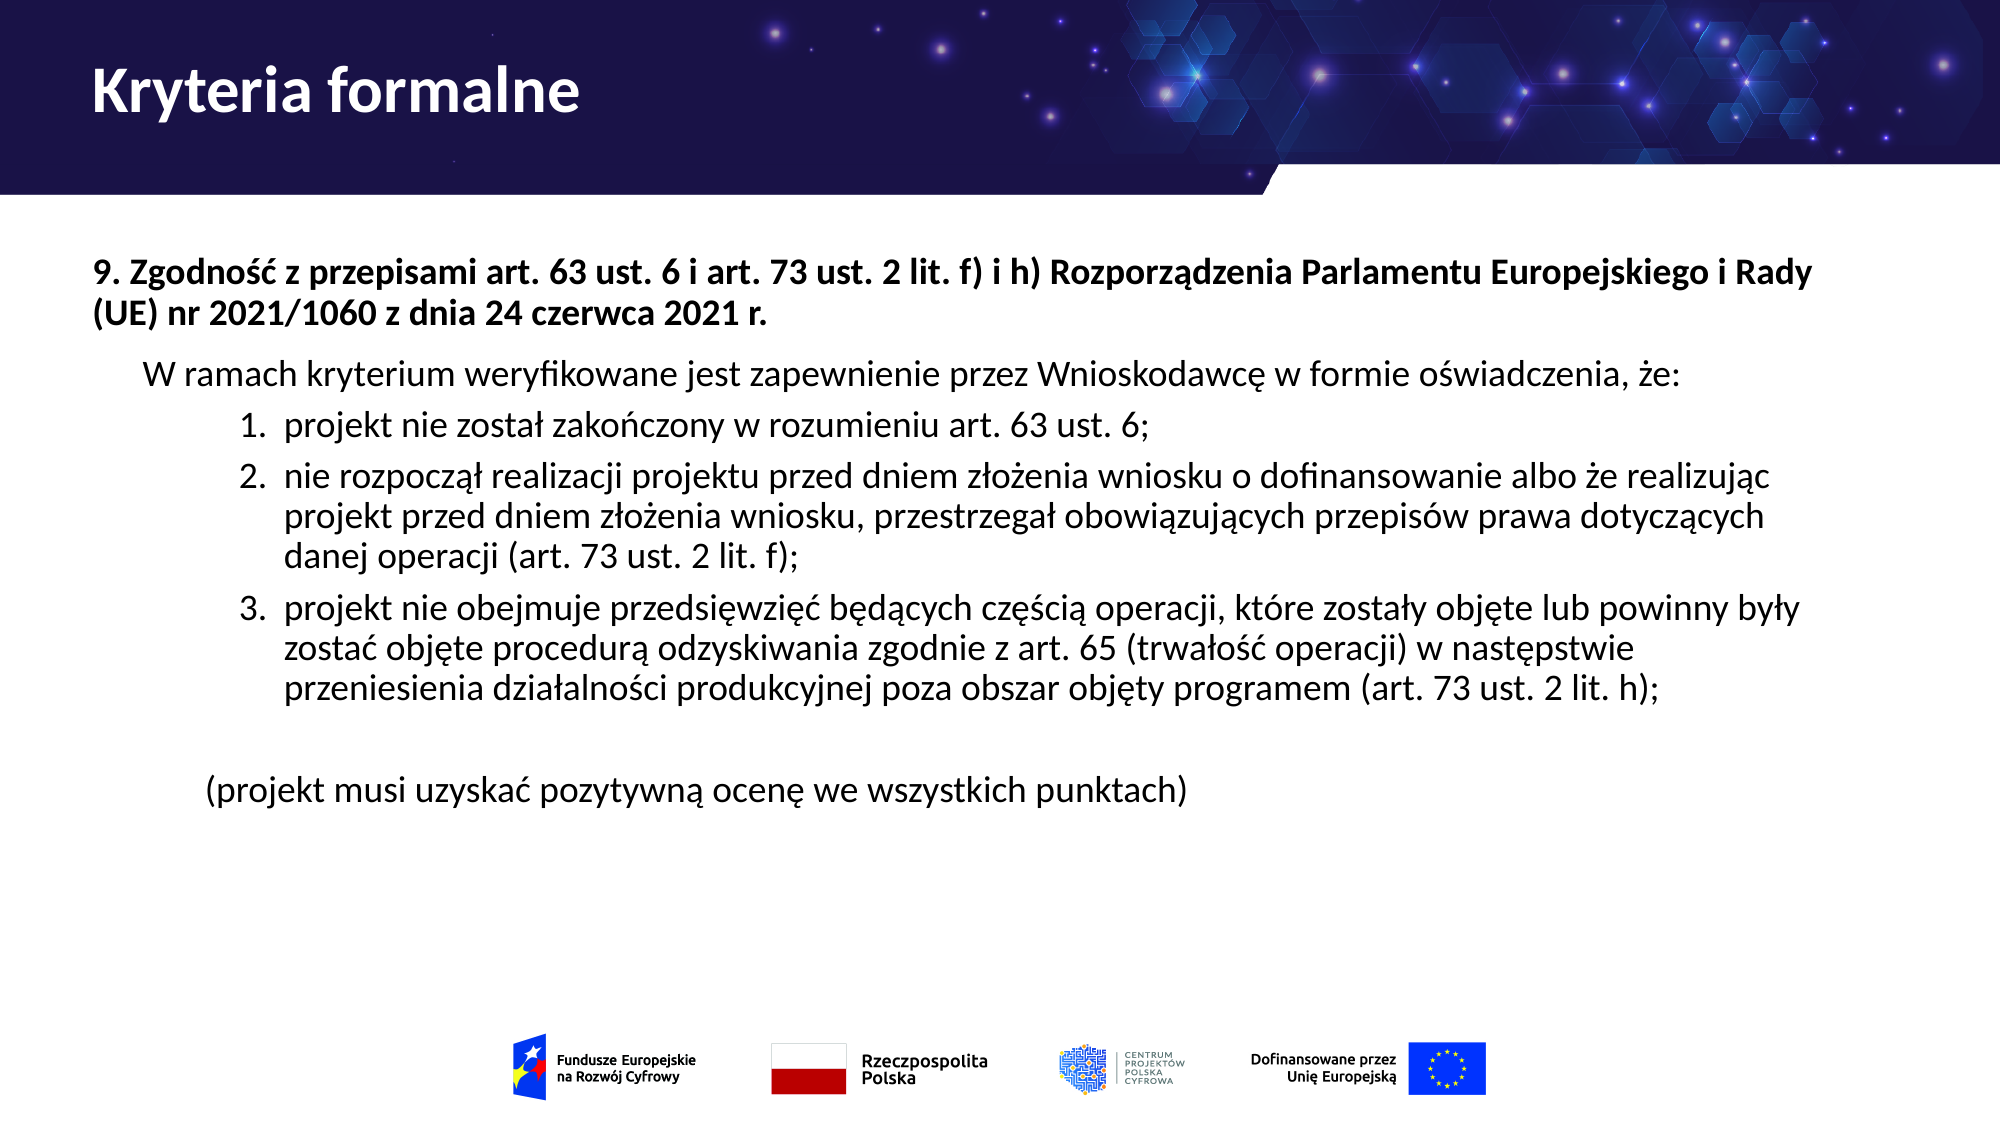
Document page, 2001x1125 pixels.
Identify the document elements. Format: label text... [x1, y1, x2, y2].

picture [491, 1011, 1509, 1122]
title Kryteria formalne [77, 46, 1863, 136]
list 9. Zgodność z przepisami art. 63 ust. 6 i art. 73 ust. 2 lit. f) i h) Rozporządzenia Parlamentu Europejskiego i Rady (UE) nr 2021/1060 z dnia 24 czerwca 2021 r. W ramach kryterium weryfikowane jest zapewnienie przez Wnioskodawcę w formie oświadczenia, że: projekt nie został zakończony w rozumieniu art. 63 ust. 6; nie rozpoczął realizacji projektu przed dniem złożenia wniosku o dofinansowanie albo że realizując projekt przed dniem złożenia wniosku, przestrzegał obowiązujących przepisów prawa dotyczących danej operacji (art. 73 ust. 2 lit. f); projekt nie obejmuje przedsięwzięć będących częścią operacji, które zostały objęte lub powinny były zostać objęte procedurą odzyskiwania zgodnie z art. 65 (trwałość operacji) w następstwie przeniesienia działalności produkcyjnej poza obszar objęty programem (art. 73 ust. 2 lit. h); (projekt musi uzyskać pozytywną ocenę we wszystkich punktach) [77, 244, 1840, 920]
picture [0, 0, 2000, 195]
